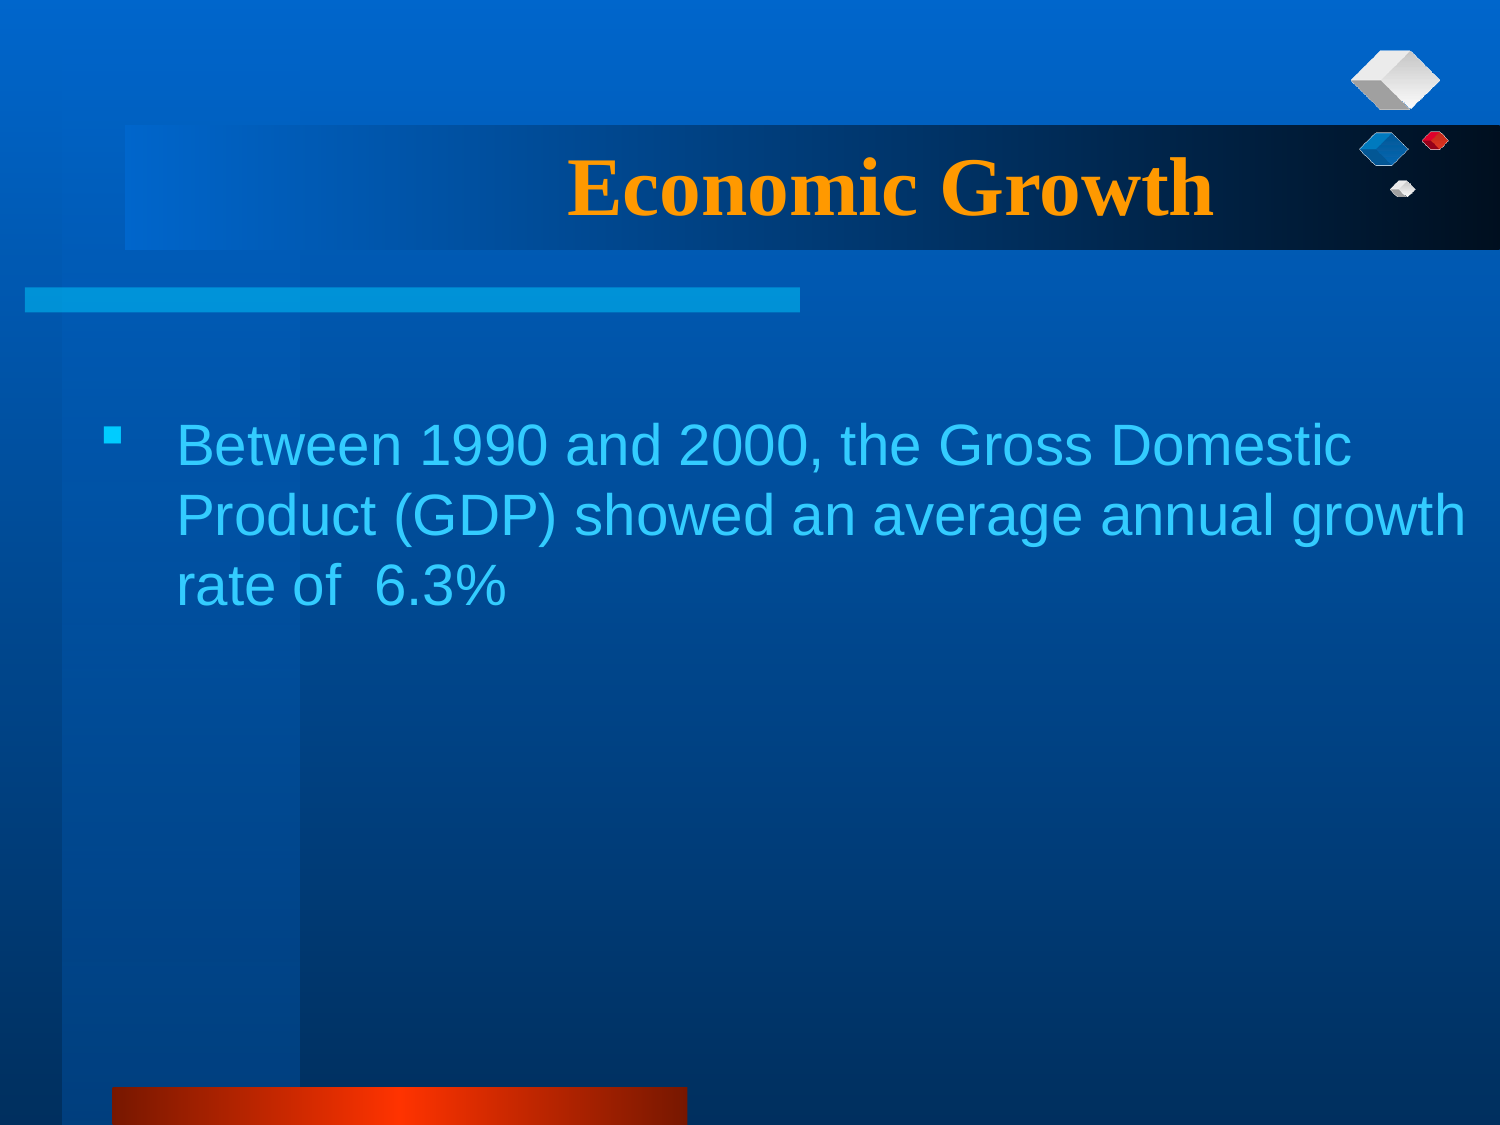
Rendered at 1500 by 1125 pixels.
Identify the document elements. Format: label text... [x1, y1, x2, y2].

picture [1438, 49, 1449, 208]
text_box [1025, 37, 1438, 125]
text_box [1025, 240, 1438, 275]
text_box Economic Growth [324, 125, 1438, 240]
text_box Between 1990 and 2000, the Gross Domestic Product (GDP) showed an average annual growth rate of 6.3% [37, 399, 1500, 625]
